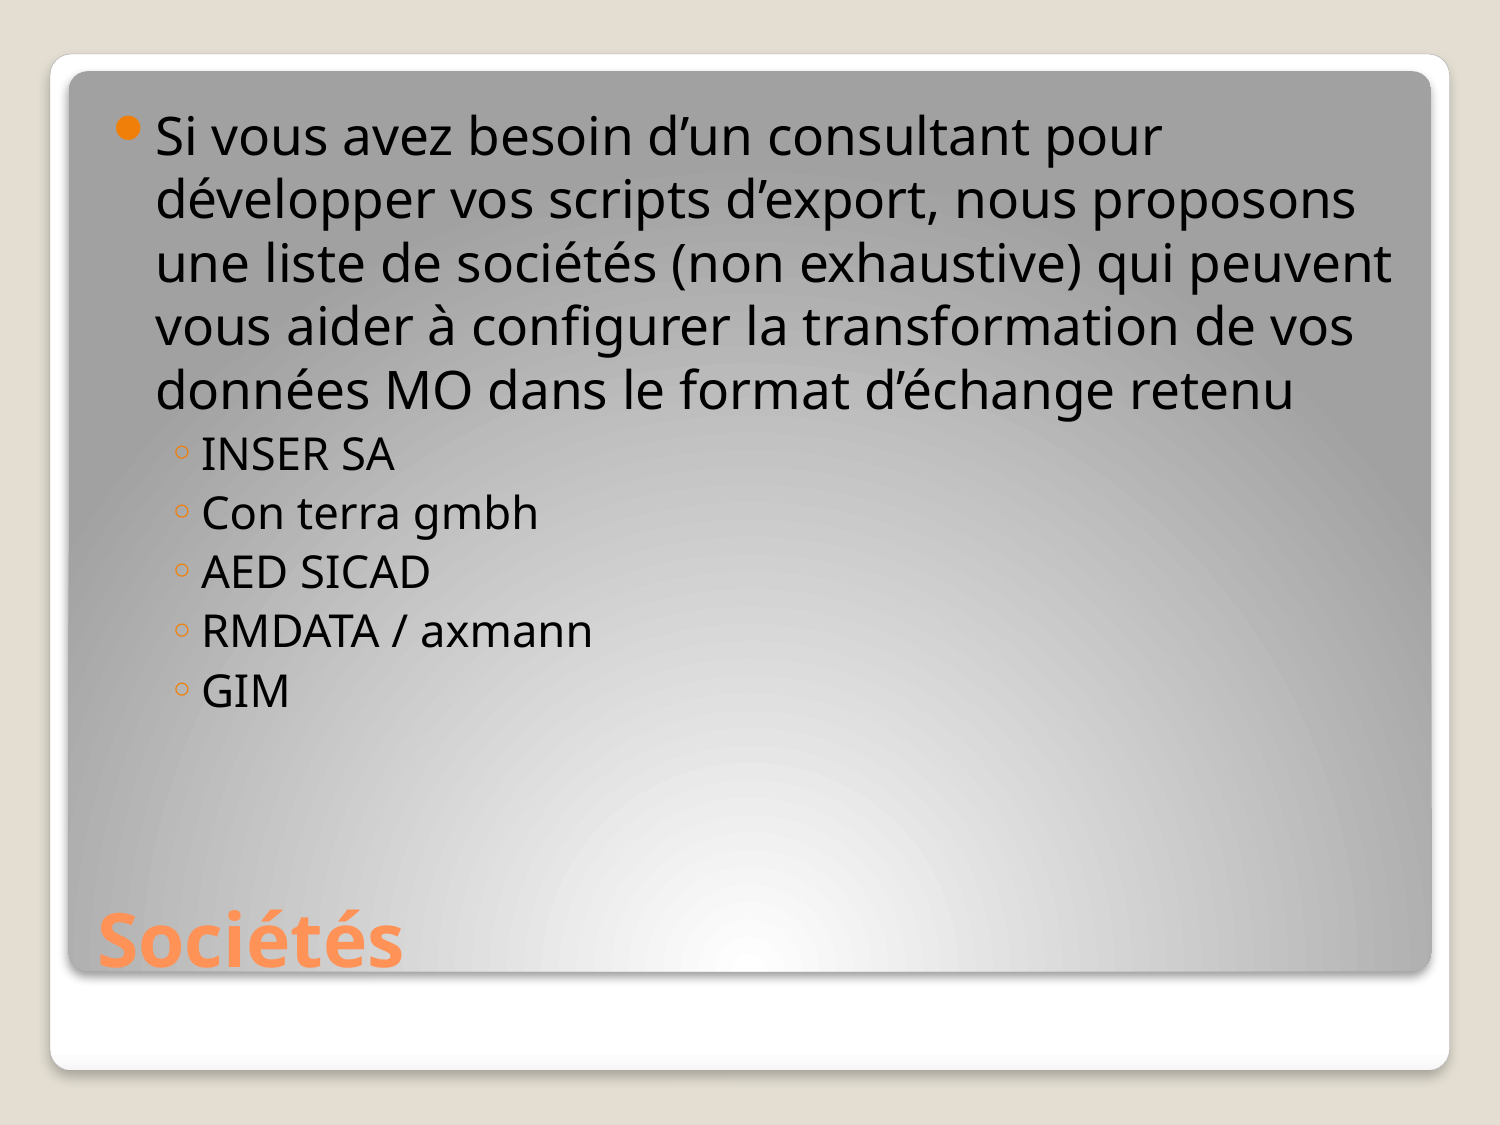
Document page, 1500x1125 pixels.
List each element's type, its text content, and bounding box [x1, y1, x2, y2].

title Sociétés [82, 817, 1425, 990]
list Si vous avez besoin d’un consultant pour développer vos scripts d’export, nous proposons une liste de sociétés (non exhaustive) qui peuvent vous aider à configurer la transformation de vos données MO dans le format d’échange retenu INSER SA Con terra gmbh AED SICAD RMDATA / axmann GIM [82, 86, 1425, 774]
